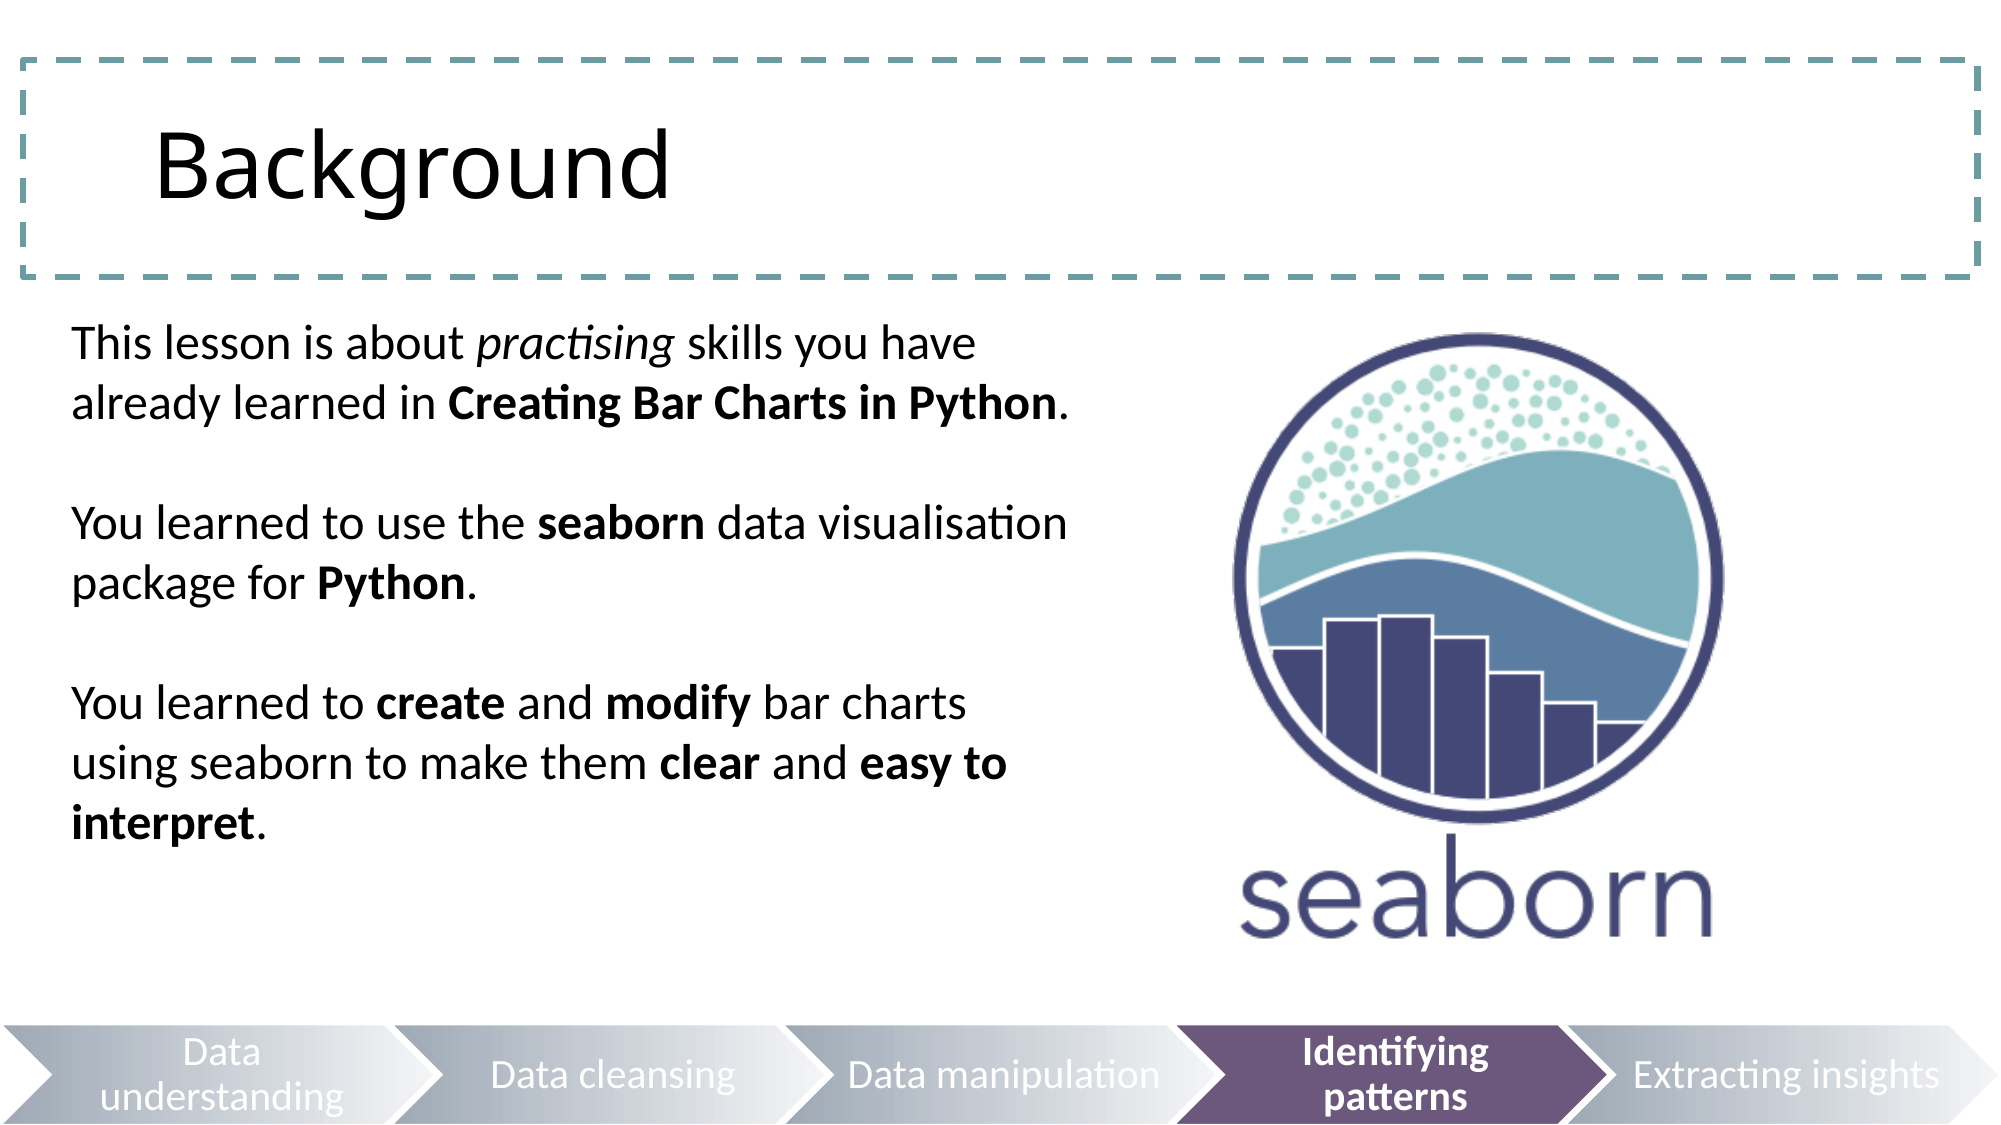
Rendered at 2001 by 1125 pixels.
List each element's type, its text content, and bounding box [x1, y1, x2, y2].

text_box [0, 1024, 2000, 1125]
picture [1107, 310, 1849, 1052]
text_box This lesson is about practising skills you have already learned in Creating Bar Charts in Python. You learned to use the seaborn data visualisation package for Python. You learned to create and modify bar charts using seaborn to make them clear and easy to interpret. [56, 302, 1091, 858]
title Background [137, 59, 1863, 278]
